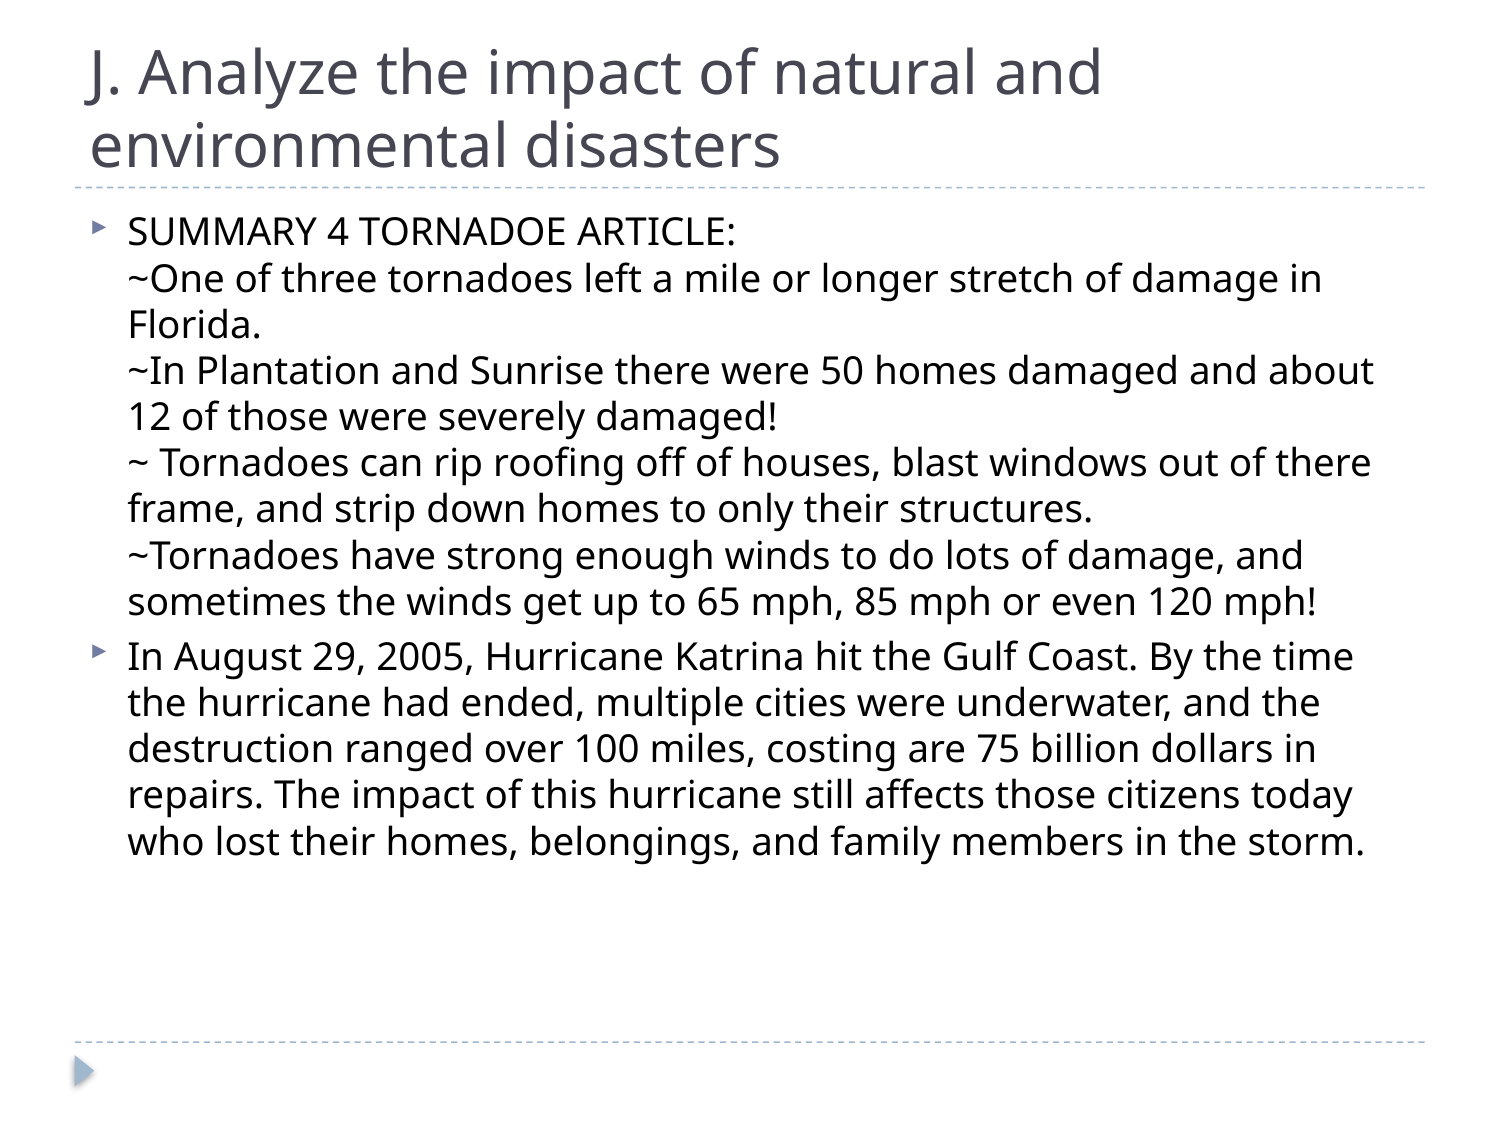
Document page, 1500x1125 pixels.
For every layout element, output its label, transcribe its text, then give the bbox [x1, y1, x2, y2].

title J. Analyze the impact of natural and environmental disasters [75, 24, 1425, 188]
list SUMMARY 4 TORNADOE ARTICLE: ~One of three tornadoes left a mile or longer stretch of damage in Florida. ~In Plantation and Sunrise there were 50 homes damaged and about 12 of those were severely damaged! ~ Tornadoes can rip roofing off of houses, blast windows out of there frame, and strip down homes to only their structures. ~Tornadoes have strong enough winds to do lots of damage, and sometimes the winds get up to 65 mph, 85 mph or even 120 mph! In August 29, 2005, Hurricane Katrina hit the Gulf Coast. By the time the hurricane had ended, multiple cities were underwater, and the destruction ranged over 100 miles, costing are 75 billion dollars in repairs. The impact of this hurricane still affects those citizens today who lost their homes, belongings, and family members in the storm. [75, 200, 1425, 1010]
